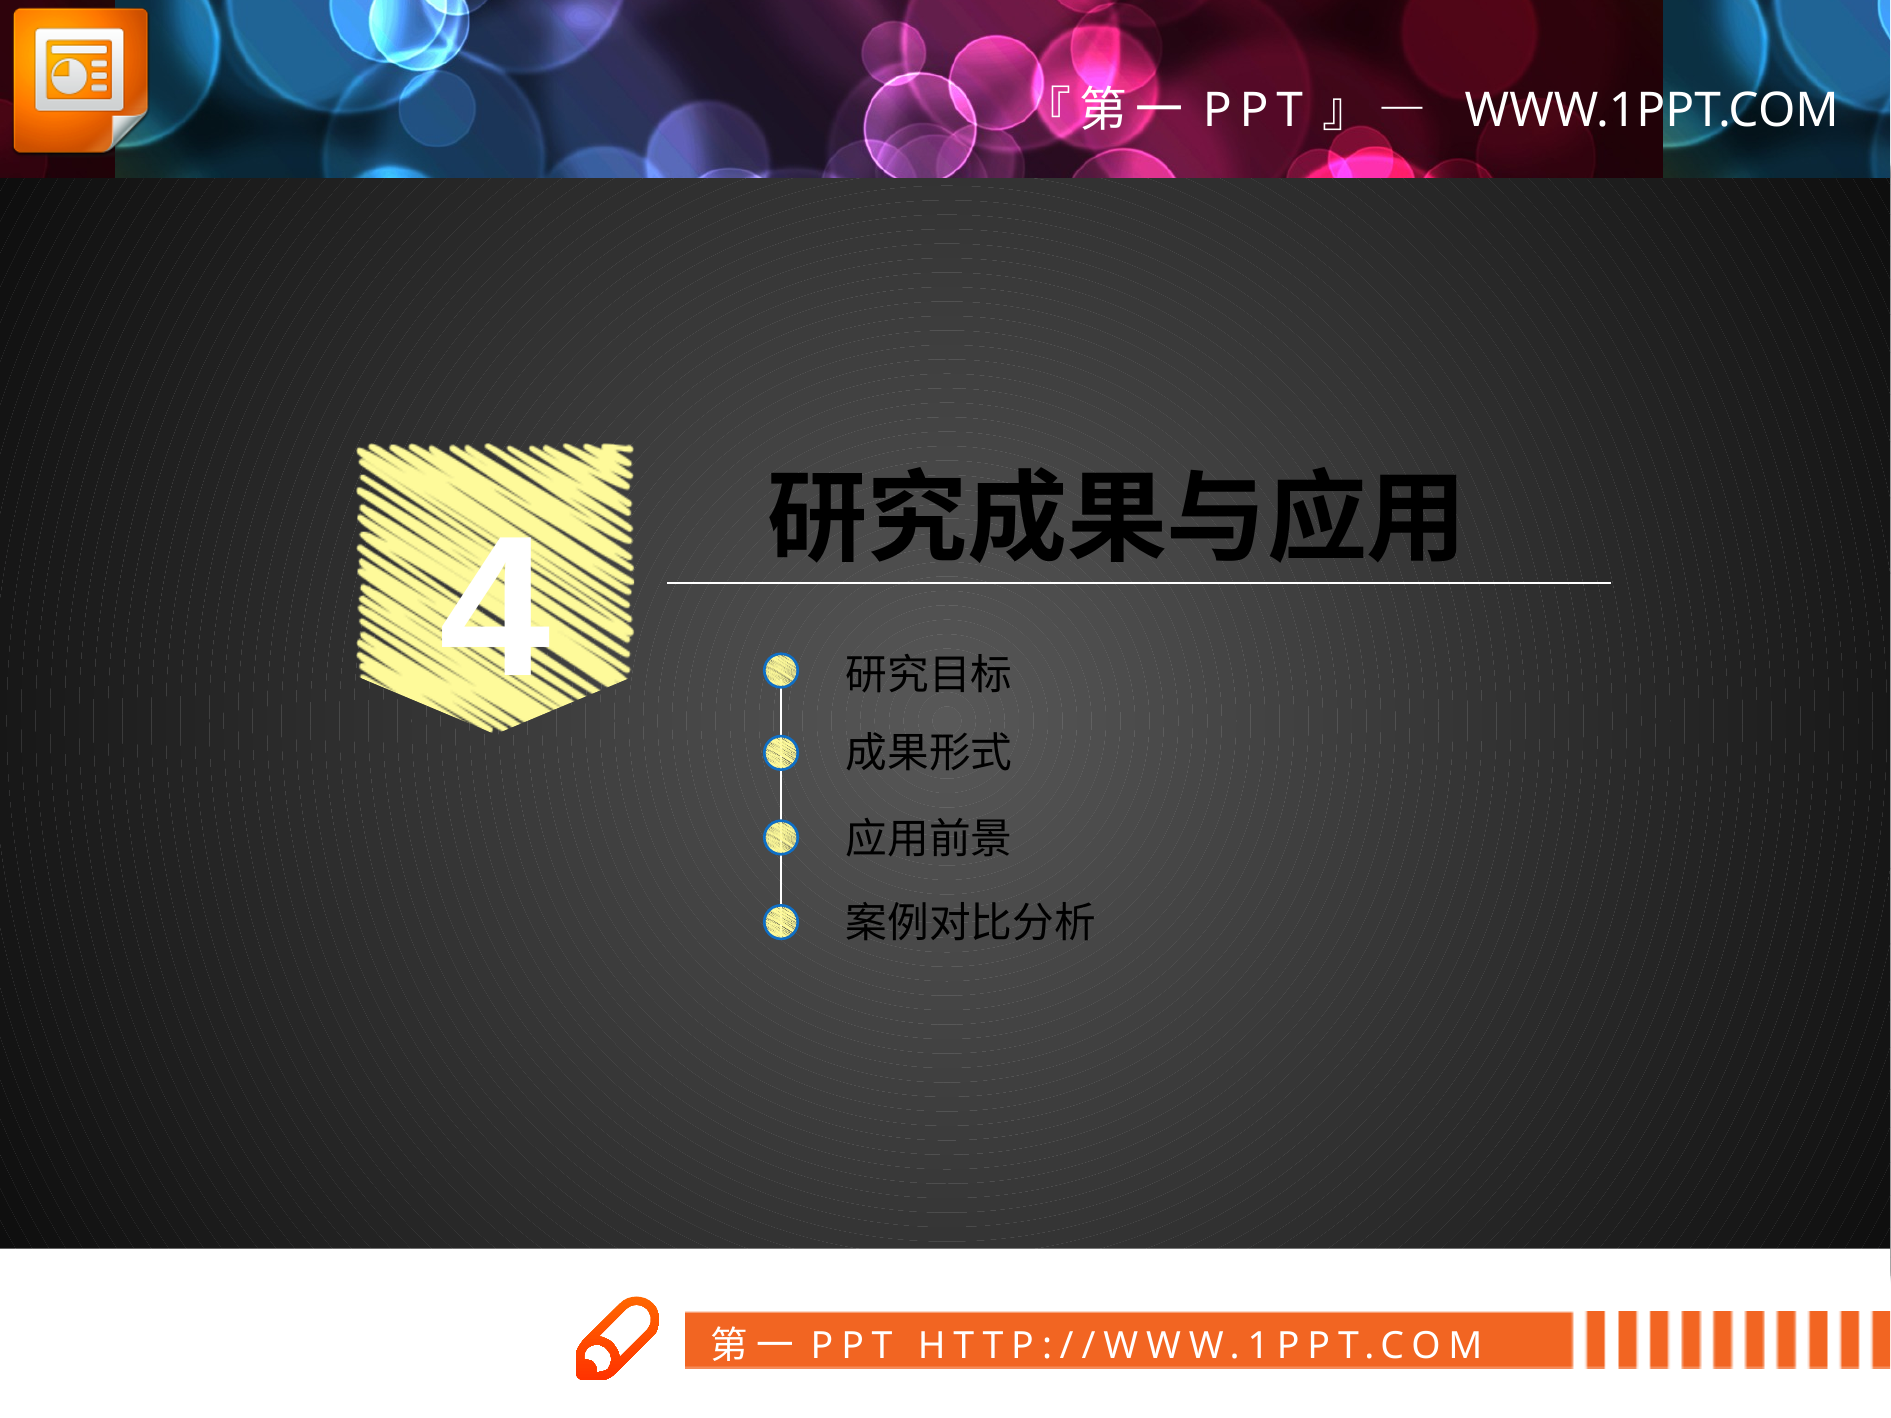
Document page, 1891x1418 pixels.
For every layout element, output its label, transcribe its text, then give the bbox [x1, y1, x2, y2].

text_box 研究成果与应用 [752, 445, 1483, 581]
text_box 4 [356, 443, 635, 735]
text_box 成果形式 [825, 715, 1351, 786]
picture [0, 0, 1891, 178]
text_box 案例对比分析 [825, 886, 1351, 957]
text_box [763, 653, 799, 940]
text_box 研究目标 [825, 637, 1351, 708]
text_box 应用前景 [825, 801, 1351, 872]
picture [685, 1311, 1891, 1369]
